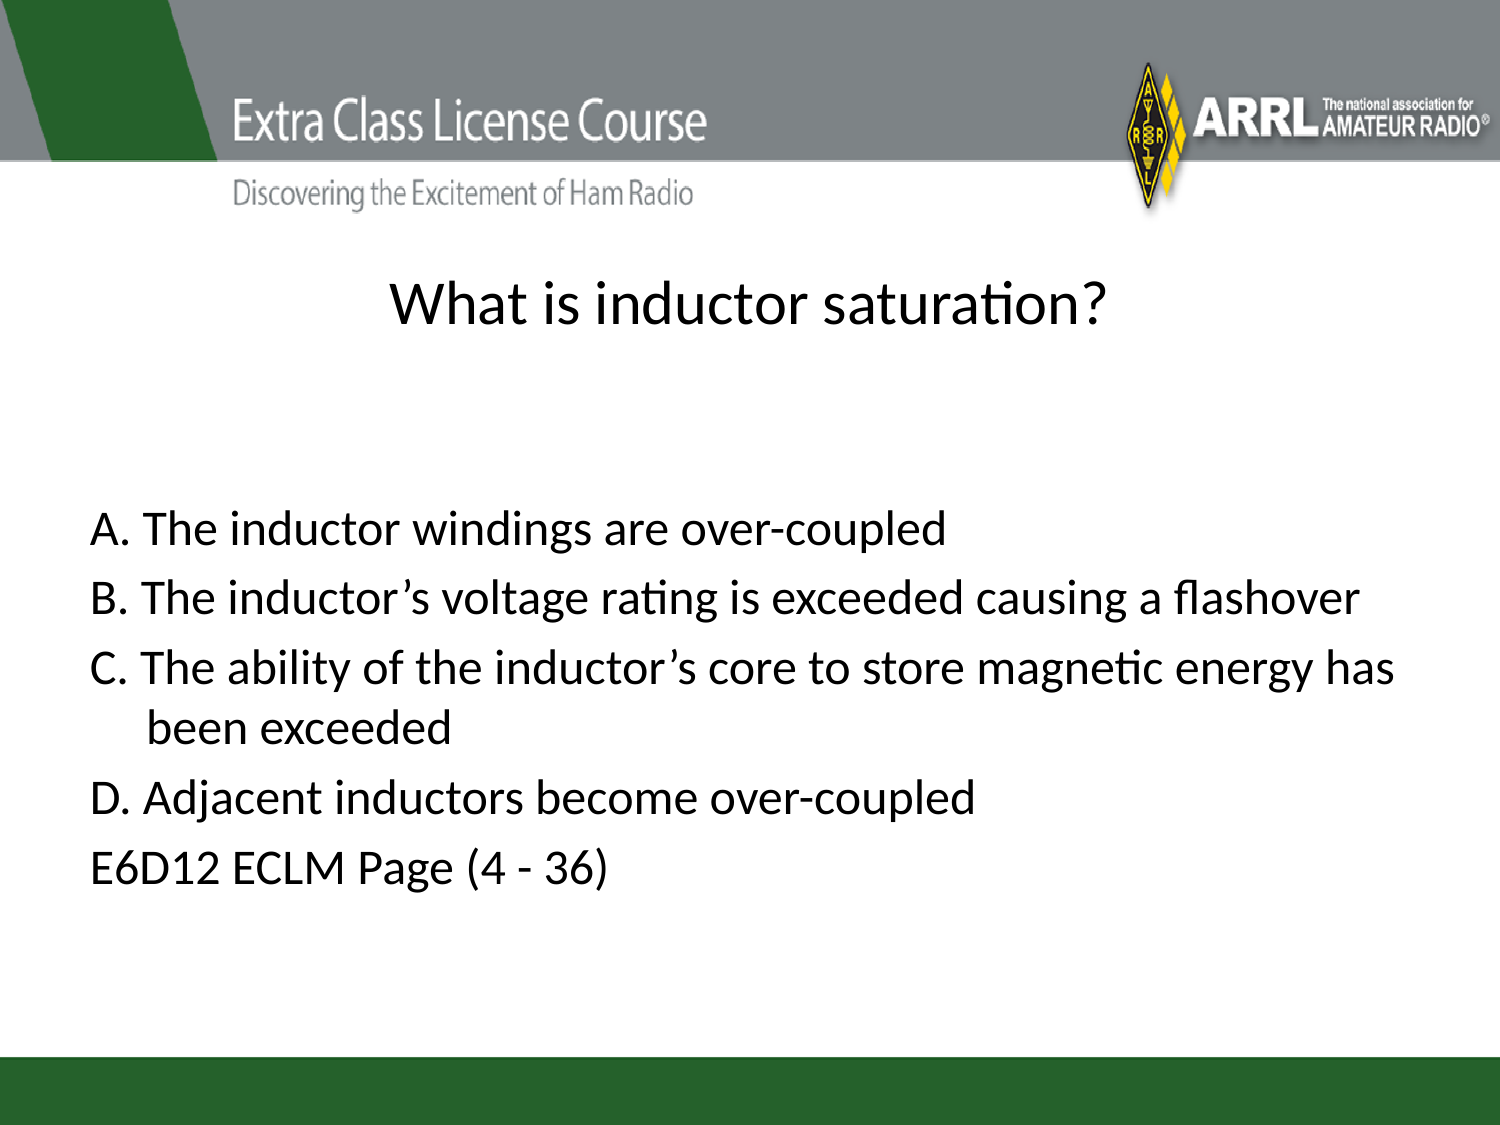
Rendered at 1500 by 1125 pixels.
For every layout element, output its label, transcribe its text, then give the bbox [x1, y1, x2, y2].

title What is inductor saturation? [75, 254, 1425, 435]
picture [0, 0, 1500, 1125]
list A. The inductor windings are over-coupled B. The inductor’s voltage rating is exceeded causing a flashover C. The ability of the inductor’s core to store magnetic energy has been exceeded D. Adjacent inductors become over-coupled E6D12 ECLM Page (4 - 36) [75, 487, 1425, 1005]
